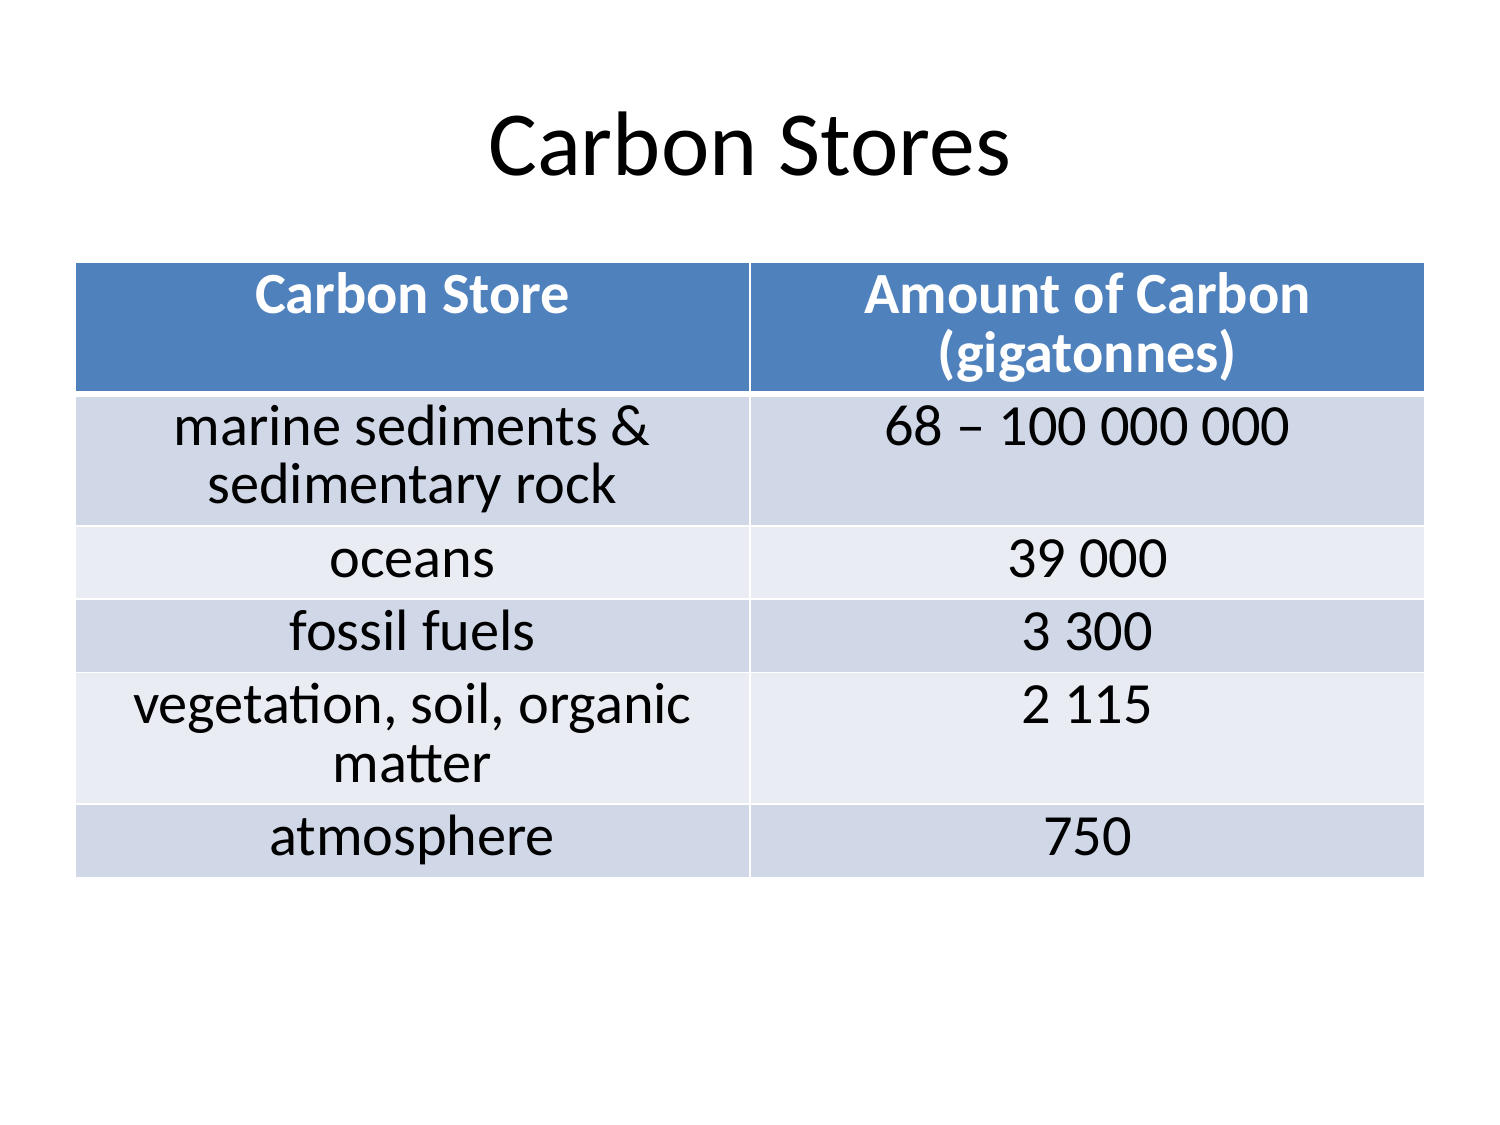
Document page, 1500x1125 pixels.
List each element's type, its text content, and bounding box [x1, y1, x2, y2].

table_cell vegetation, soil, organic matter [76, 673, 749, 803]
table_cell 3 300 [751, 600, 1424, 672]
table_cell 2 115 [751, 673, 1424, 803]
table_cell 750 [751, 805, 1424, 877]
table_cell oceans [76, 527, 749, 598]
title Carbon Stores [75, 45, 1425, 233]
table_cell 39 000 [751, 527, 1424, 598]
table_header Amount of Carbon (gigatonnes) [751, 263, 1424, 391]
table_cell marine sediments & sedimentary rock [76, 397, 749, 525]
table_cell 68 – 100 000 000 [751, 397, 1424, 525]
table_cell fossil fuels [76, 600, 749, 672]
table_cell atmosphere [76, 805, 749, 877]
table_header Carbon Store [76, 263, 749, 391]
